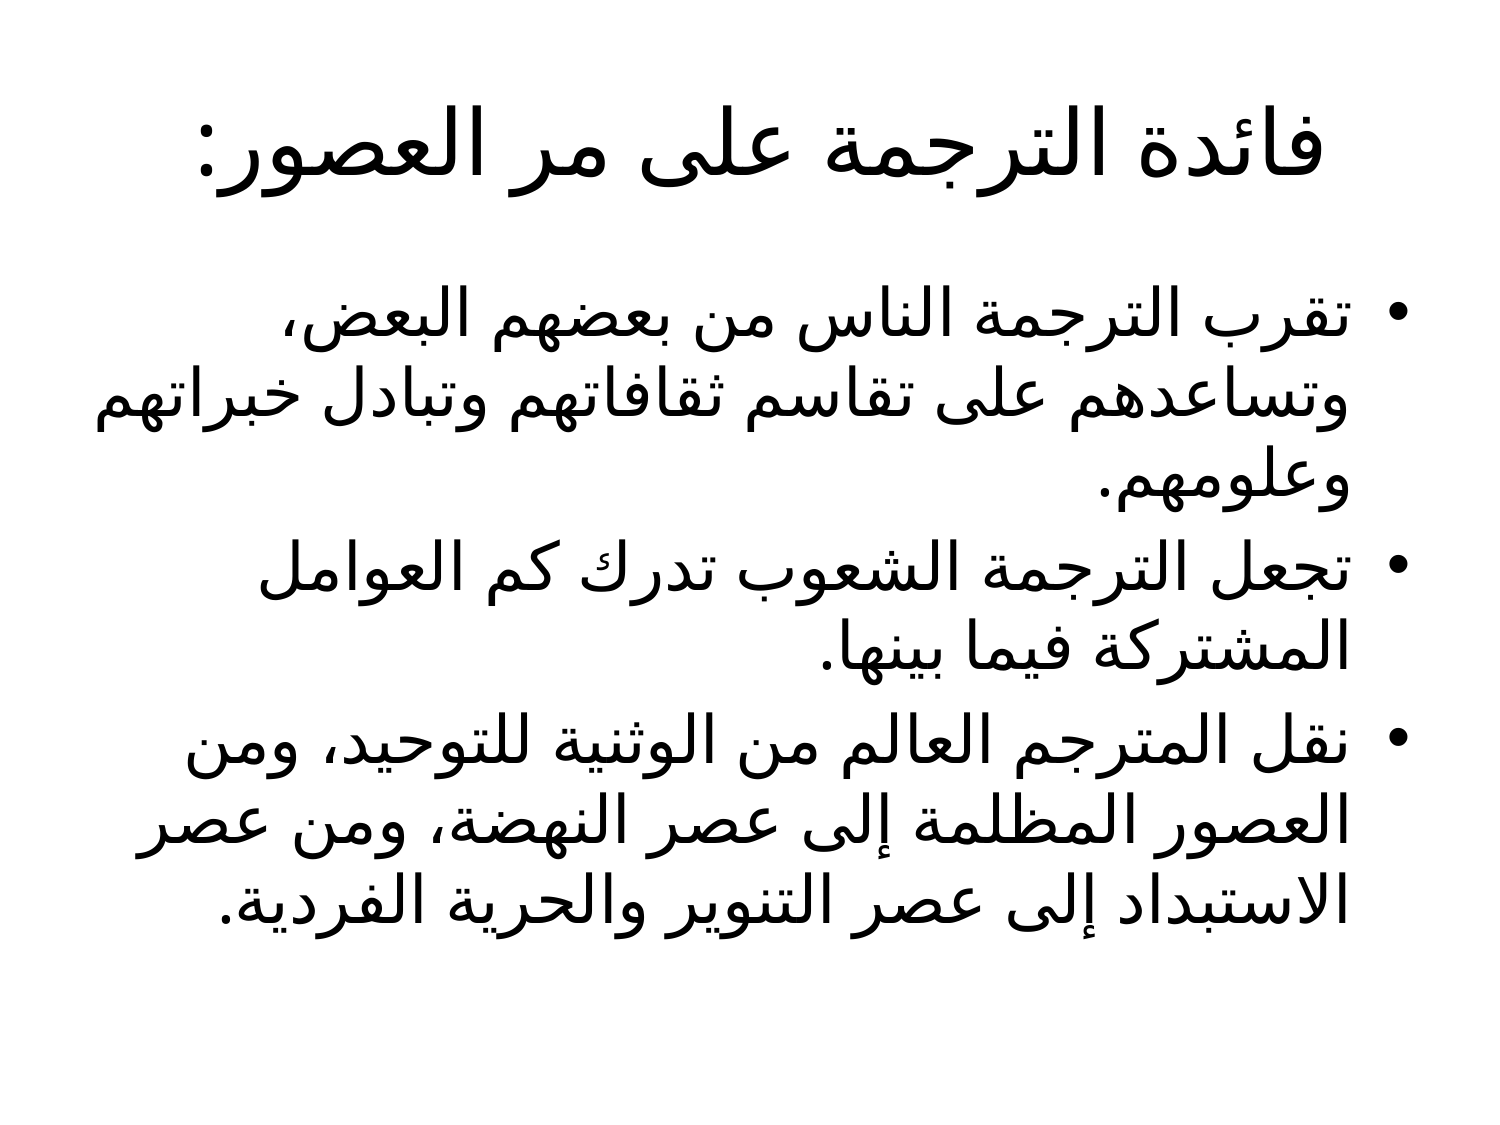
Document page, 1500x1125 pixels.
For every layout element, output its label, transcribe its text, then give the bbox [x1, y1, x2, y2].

title فائدة الترجمة على مر العصور: [75, 45, 1425, 233]
list تقرب الترجمة الناس من بعضهم البعض، وتساعدهم على تقاسم ثقافاتهم وتبادل خبراتهم وعلومهم. تجعل الترجمة الشعوب تدرك كم العوامل المشتركة فيما بينها. نقل المترجم العالم من الوثنية للتوحيد، ومن العصور المظلمة إلى عصر النهضة، ومن عصر الاستبداد إلى عصر التنوير والحرية الفردية. [75, 262, 1425, 1005]
